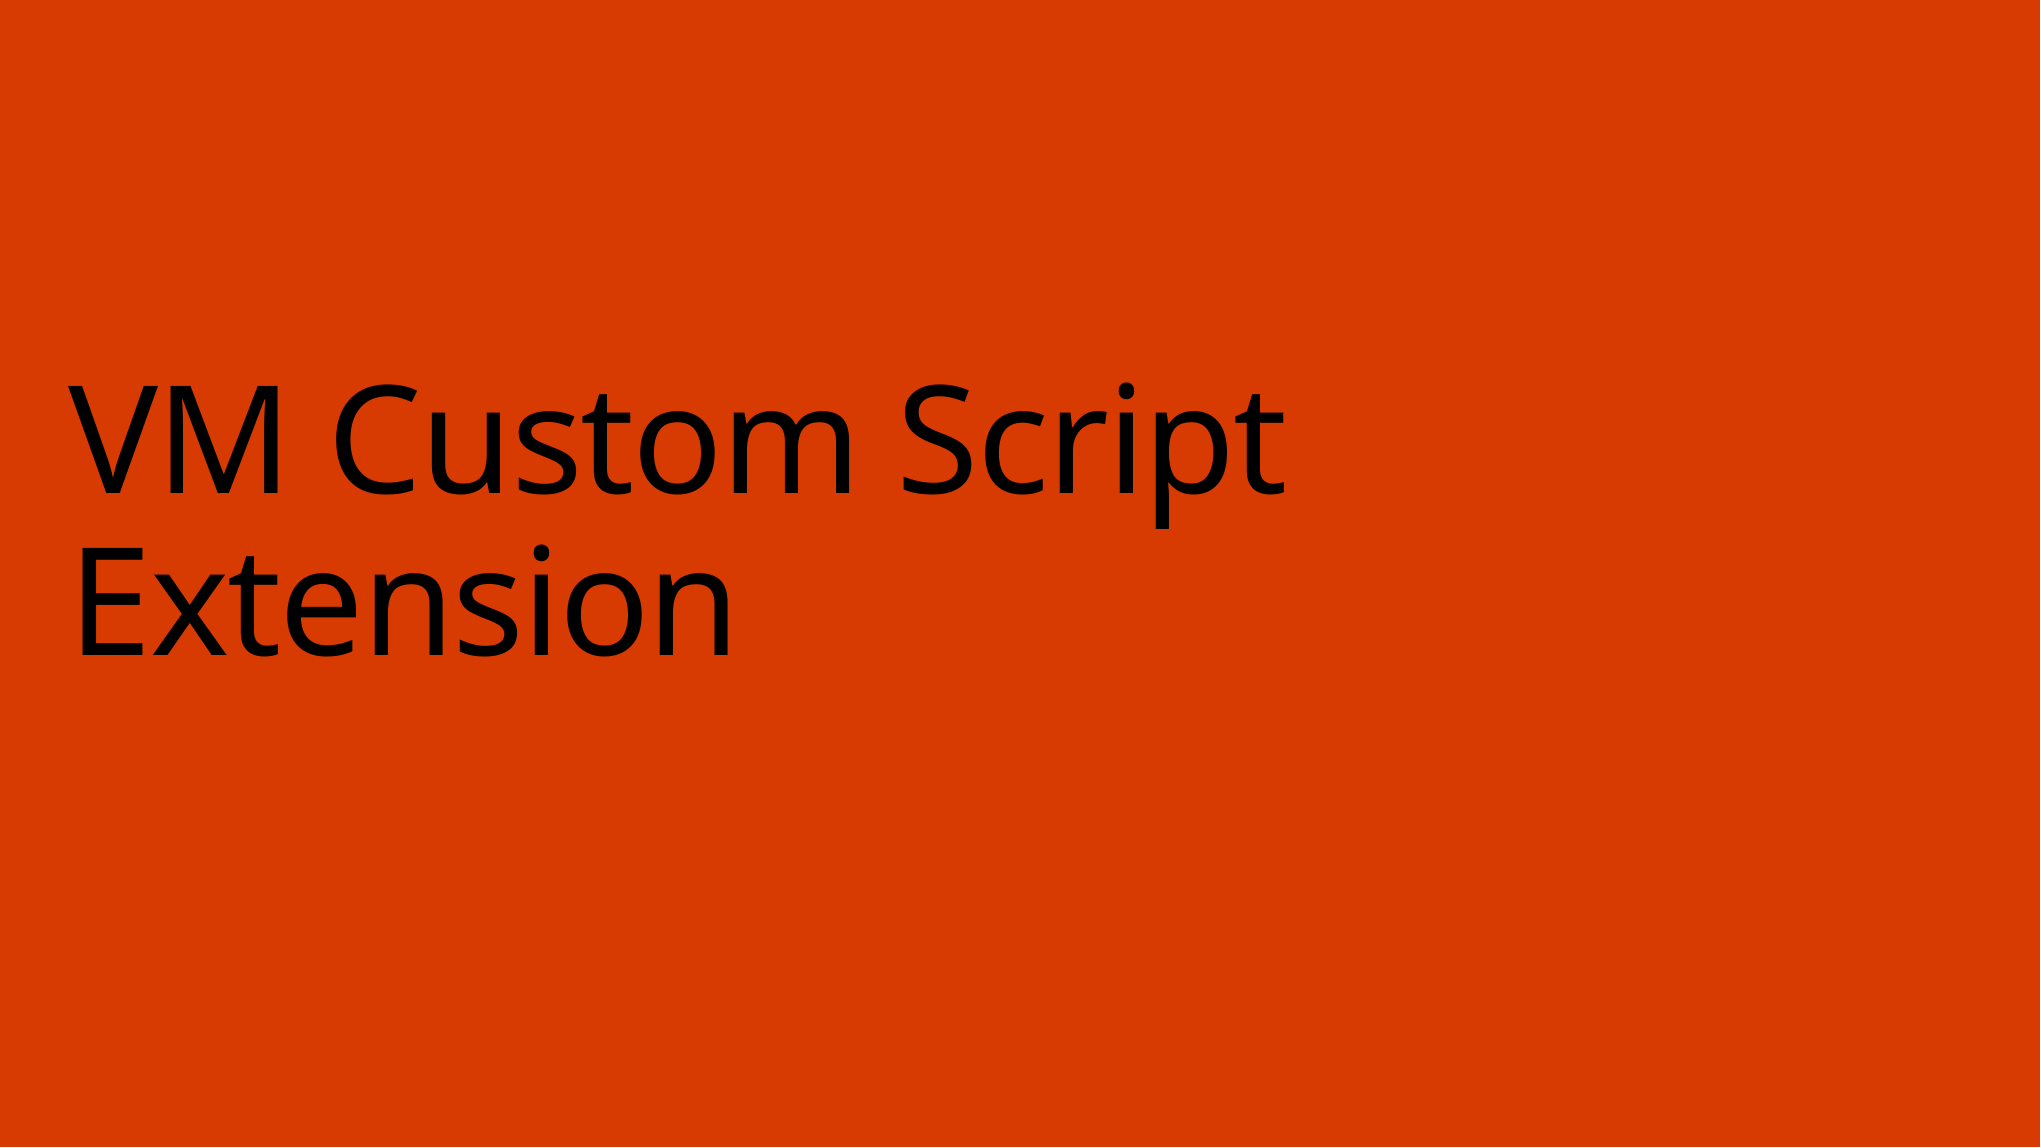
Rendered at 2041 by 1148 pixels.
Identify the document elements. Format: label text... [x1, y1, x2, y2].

title VM Custom Script Extension [45, 348, 1996, 543]
